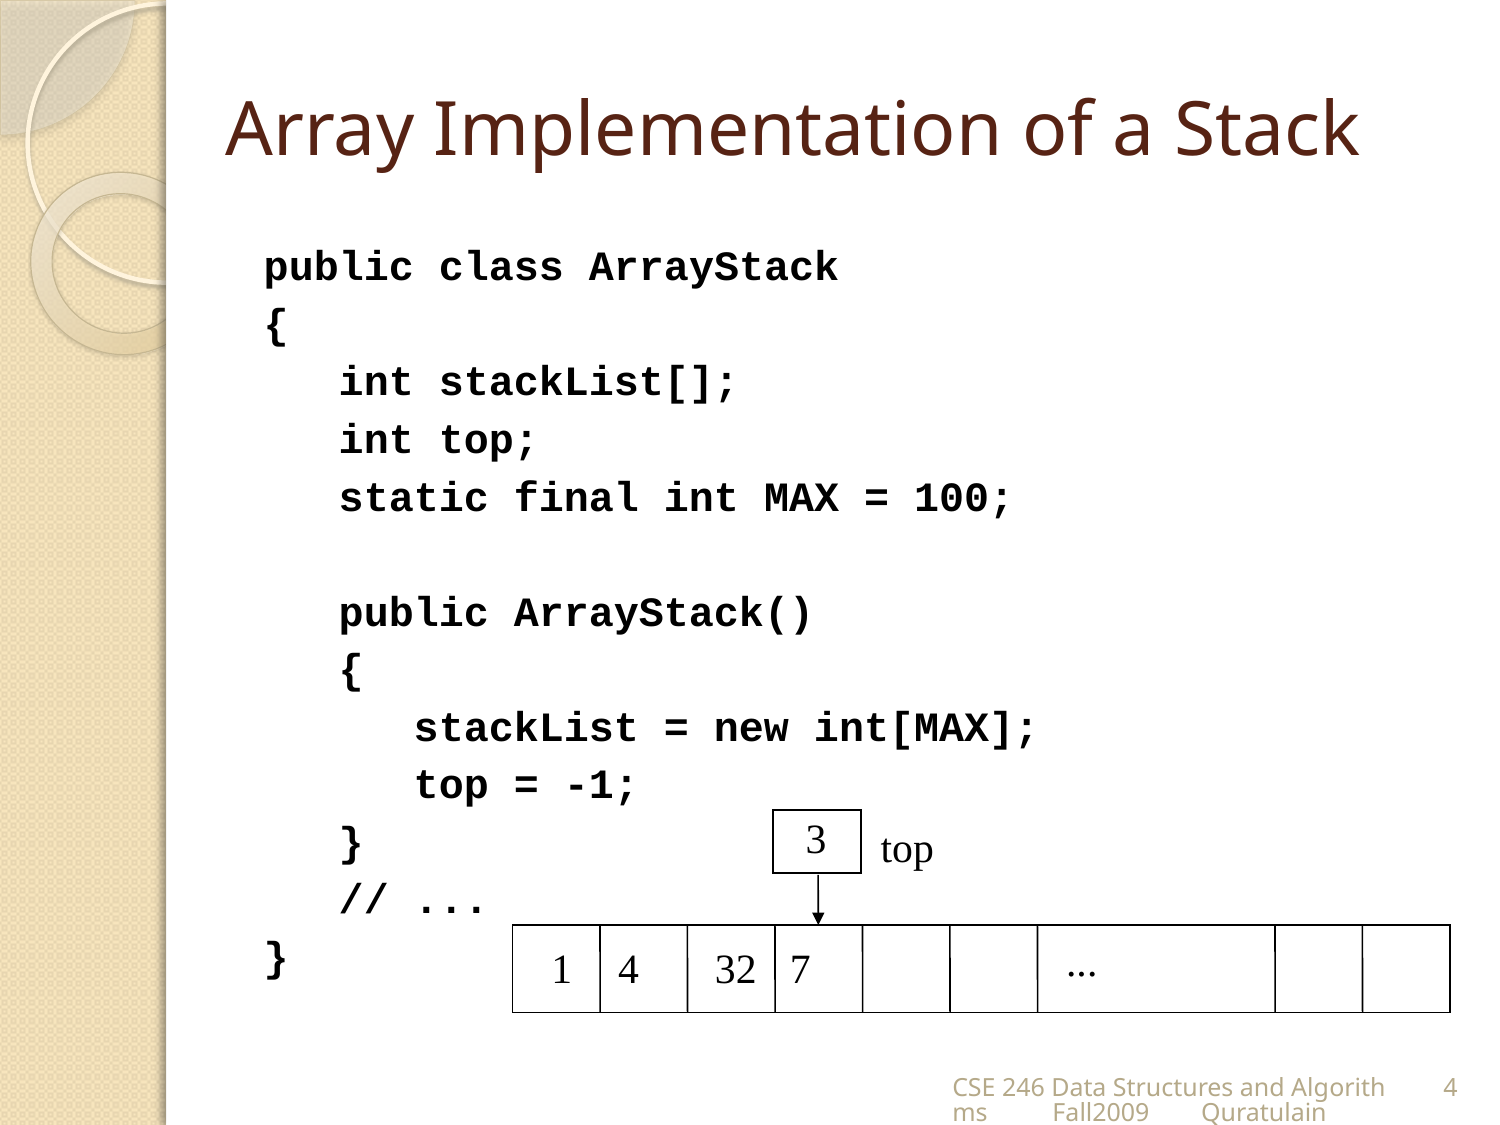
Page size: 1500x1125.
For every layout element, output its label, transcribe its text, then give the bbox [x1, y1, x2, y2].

slide_number 4 [1413, 1034, 1488, 1113]
text_box 4 [603, 934, 655, 1000]
text_box 3 [790, 804, 842, 870]
text_box [1363, 924, 1450, 1013]
text_box [863, 924, 1037, 1013]
text_box top [865, 813, 950, 879]
text_box [688, 924, 775, 1013]
text_box 1 [536, 934, 588, 1000]
text_box [1276, 924, 1362, 1013]
text_box ... [1051, 927, 1113, 993]
list public class ArrayStack { int stackList[]; int top; static final int MAX = 100; public ArrayStack() { stackList = new int[MAX]; top = -1; } // ... } [235, 237, 1466, 1025]
text_box [773, 810, 861, 873]
text_box [512, 924, 600, 1013]
text_box 32 [700, 934, 772, 1000]
text_box [1038, 924, 1275, 1013]
text_box [812, 874, 825, 925]
text_box 7 [775, 934, 826, 1000]
title Array Implementation of a Stack [210, 62, 1468, 188]
footer CSE 246 Data Structures and Algorithms Fall2009 Quratulain [937, 1034, 1413, 1113]
text_box [775, 924, 862, 1013]
text_box [601, 924, 687, 1013]
